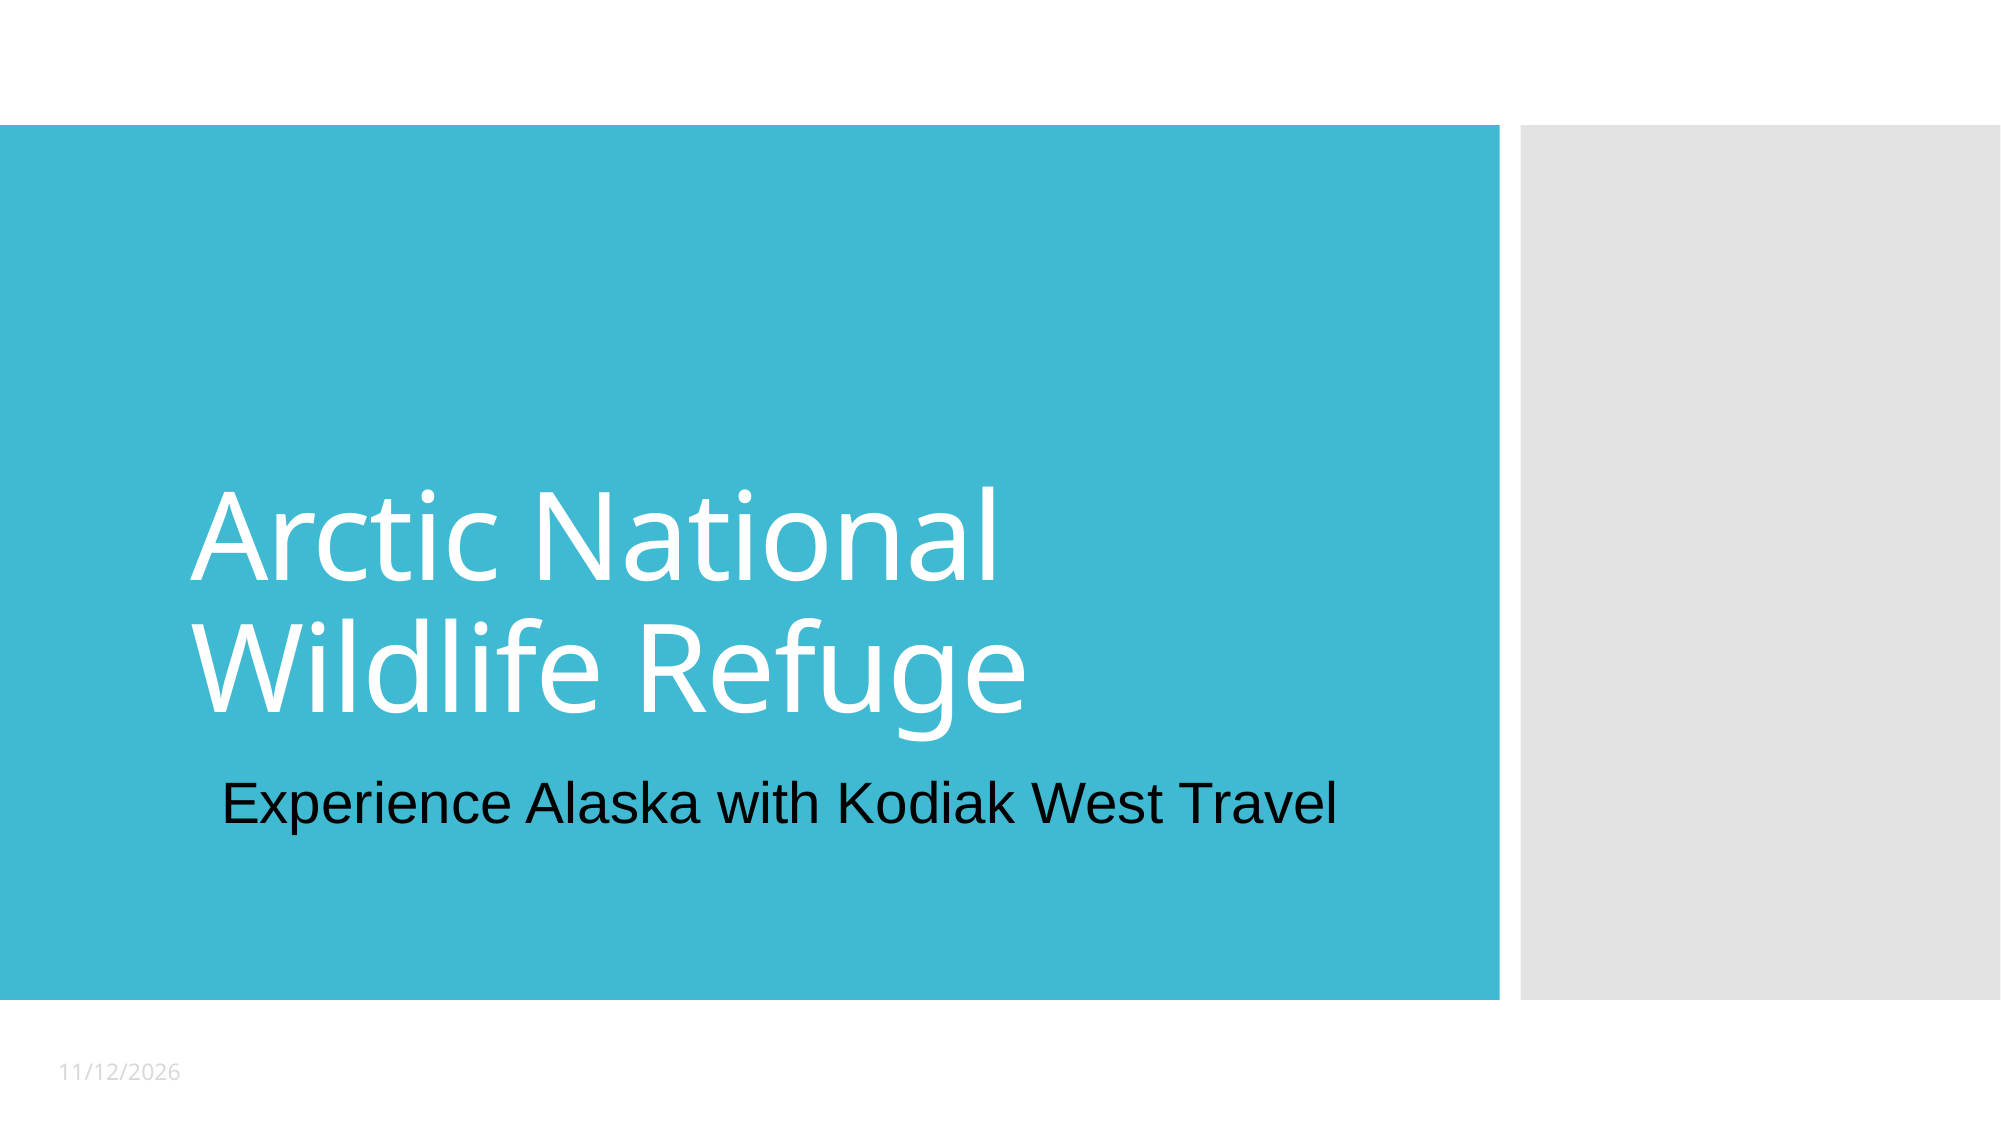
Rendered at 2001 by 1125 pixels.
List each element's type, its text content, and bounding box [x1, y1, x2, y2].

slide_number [43, 1042, 493, 1103]
subtitle Experience Alaska with Kodiak West Travel [180, 766, 1381, 917]
title Arctic National Wildlife Refuge [175, 213, 1376, 747]
